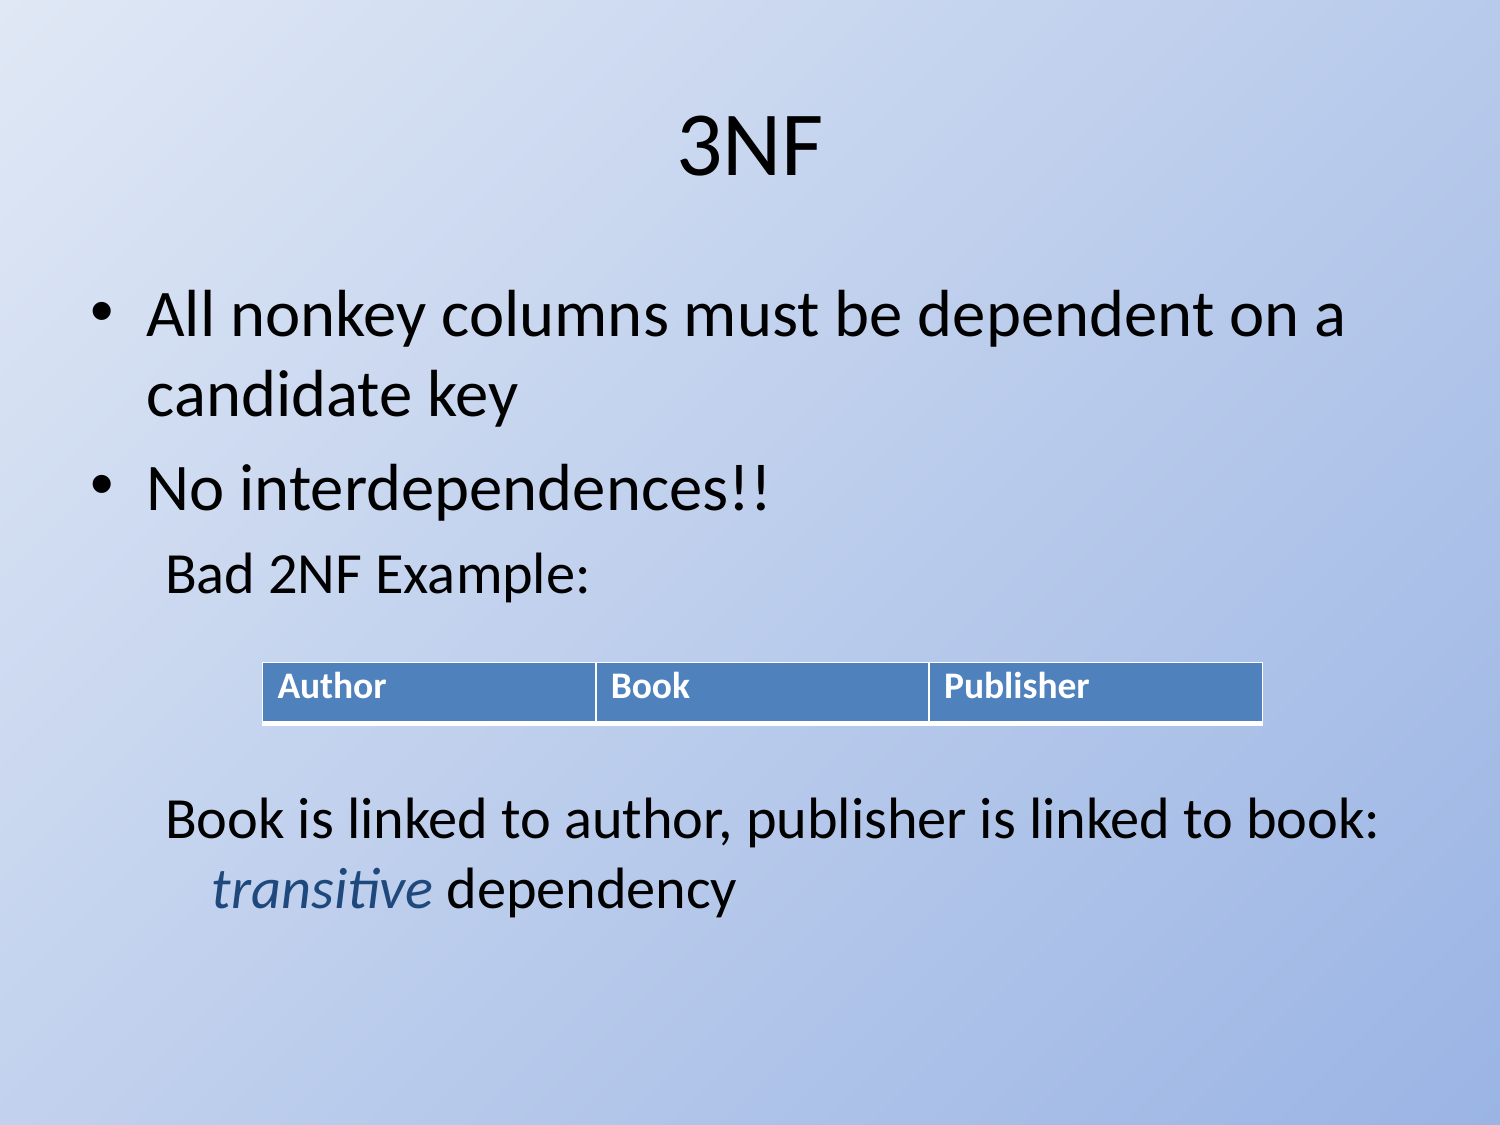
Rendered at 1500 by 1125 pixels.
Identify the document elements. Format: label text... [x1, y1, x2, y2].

table_header Author [263, 663, 595, 721]
table_header Publisher [930, 663, 1262, 721]
table_header Book [597, 663, 928, 721]
title 3NF [75, 45, 1425, 233]
list All nonkey columns must be dependent on a candidate key No interdependences!! Bad 2NF Example: Book is linked to author, publisher is linked to book: transitive dependency [75, 262, 1425, 1005]
